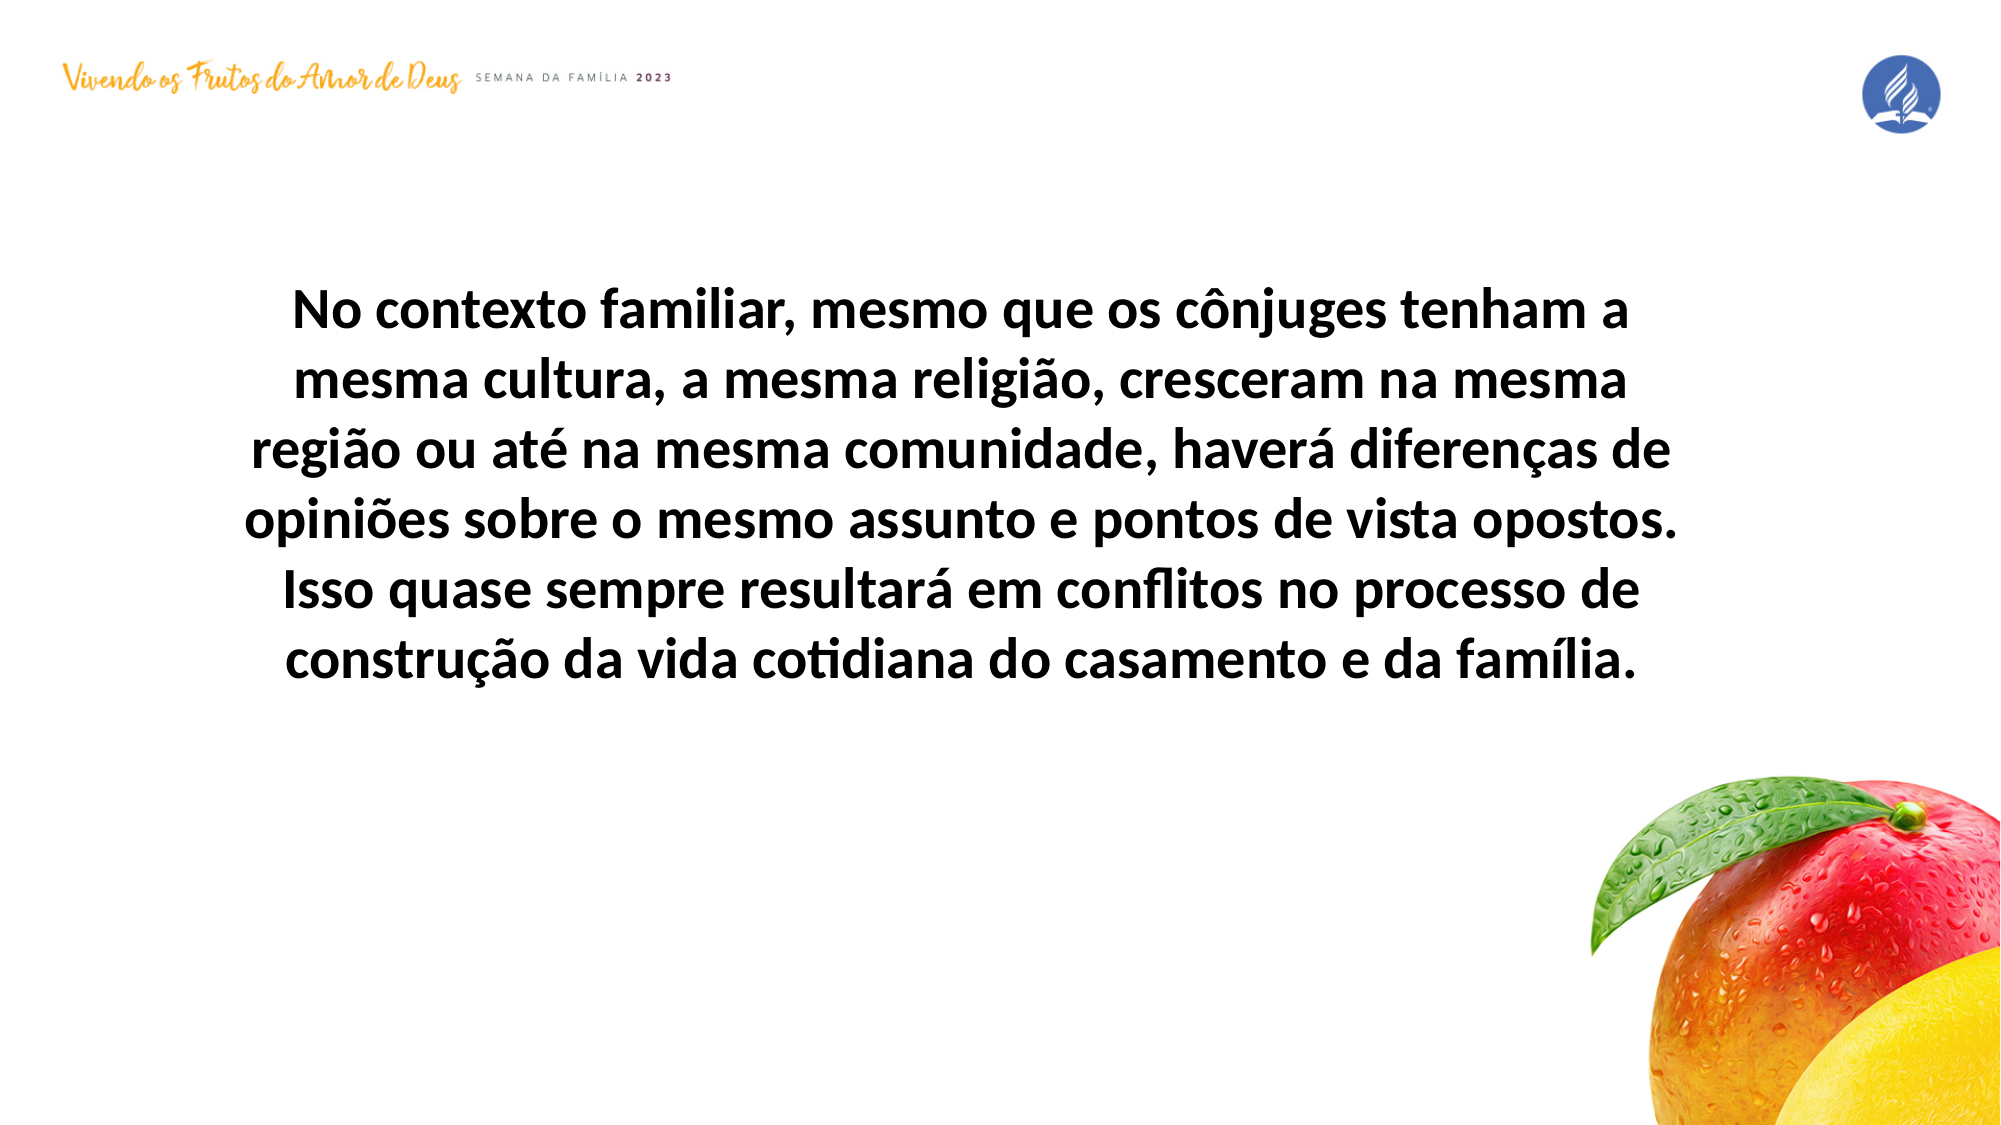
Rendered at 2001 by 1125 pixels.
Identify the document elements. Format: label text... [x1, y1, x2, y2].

text_box No contexto familiar, mesmo que os cônjuges tenham a mesma cultura, a mesma religião, cresceram na mesma região ou até na mesma comunidade, haverá diferenças de opiniões sobre o mesmo assunto e pontos de vista opostos. Isso quase sempre resultará em conflitos no processo de construção da vida cotidiana do casamento e da família. [211, 262, 1719, 698]
picture [0, 0, 2001, 1125]
